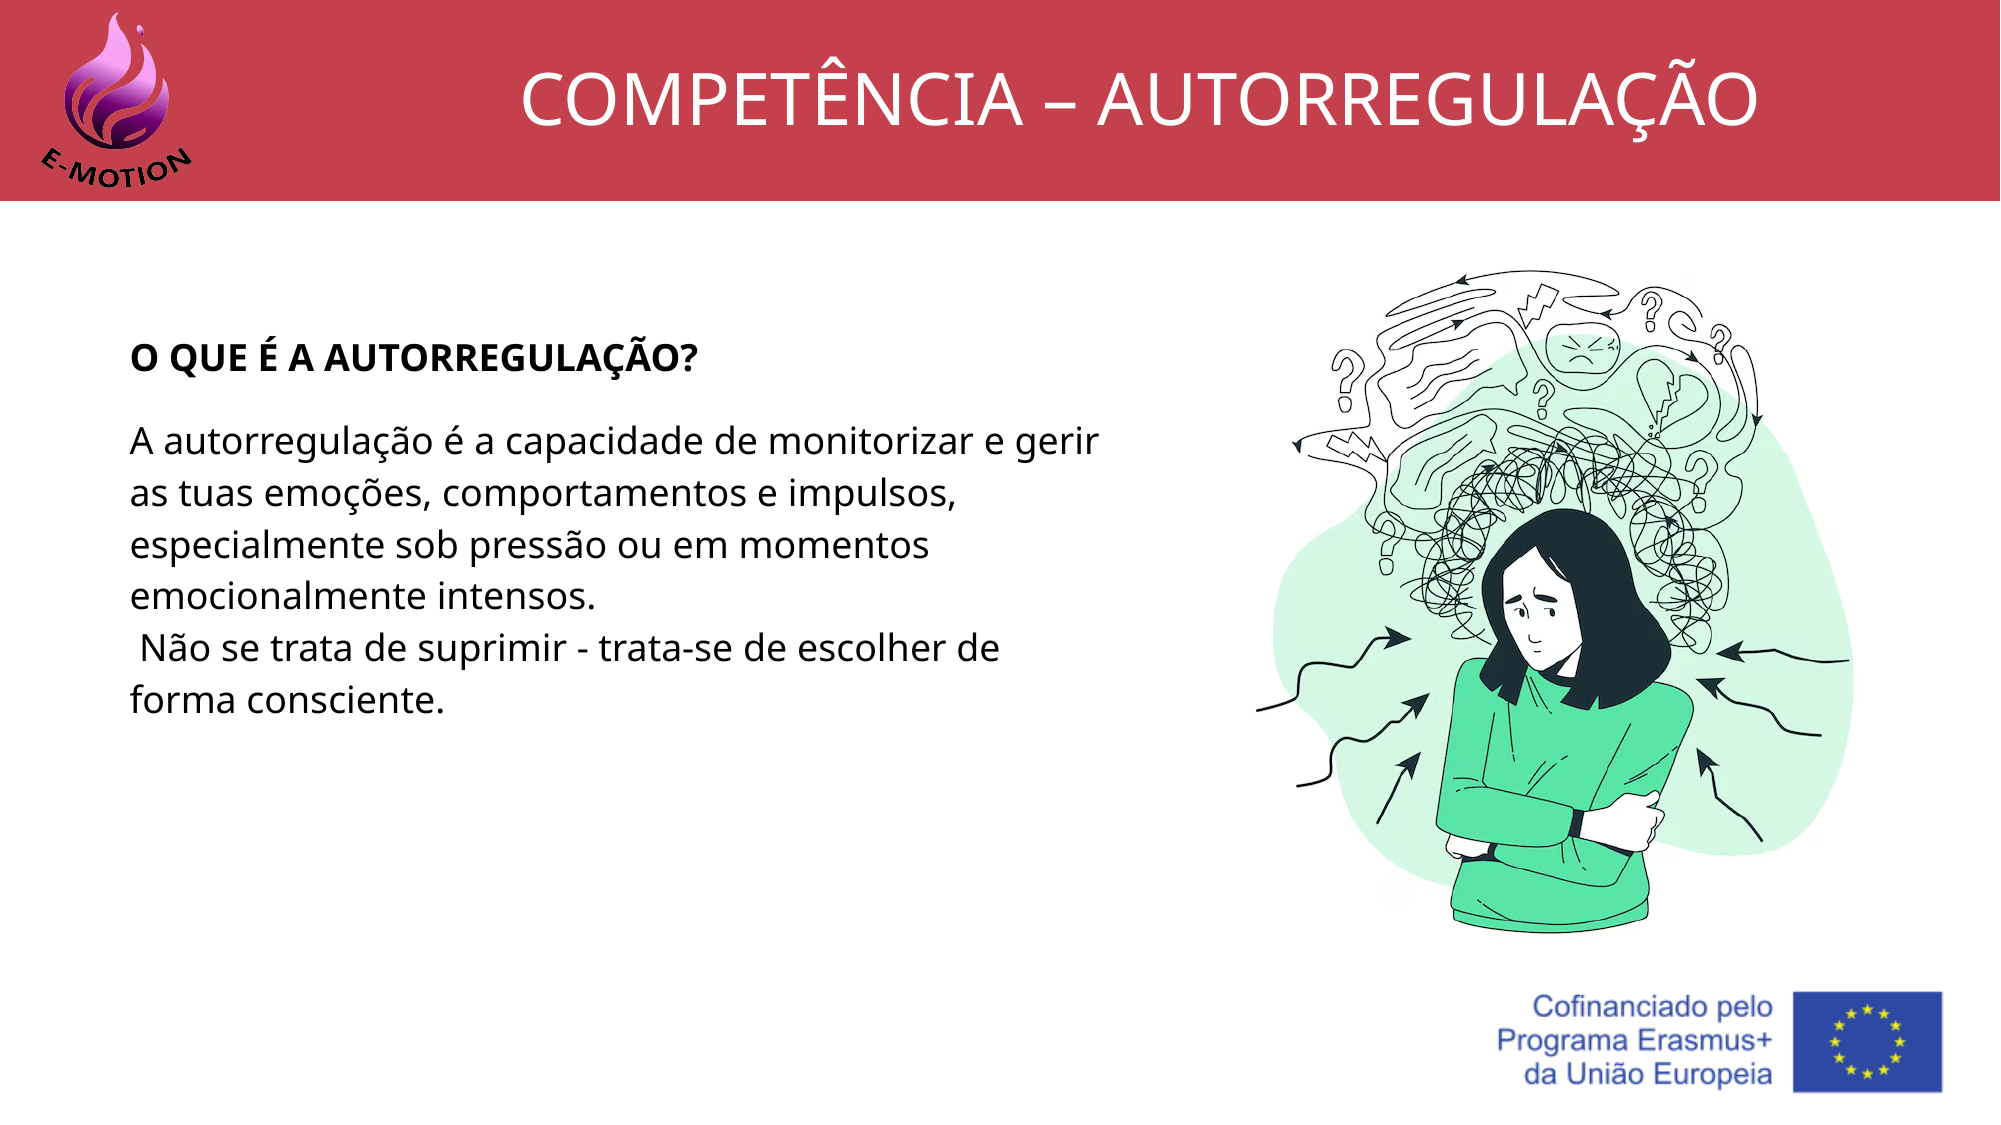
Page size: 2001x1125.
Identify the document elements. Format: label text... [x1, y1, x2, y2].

text_box COMPETÊNCIA – AUTORREGULAÇÃO [289, 55, 1778, 207]
picture [1193, 246, 2000, 1125]
text_box O QUE É A AUTORREGULAÇÃO? A autorregulação é a capacidade de monitorizar e gerir as tuas emoções, comportamentos e impulsos, especialmente sob pressão ou em momentos emocionalmente intensos. Não se trata de suprimir - trata-se de escolher de forma consciente. [114, 320, 1128, 805]
picture [0, 0, 253, 247]
